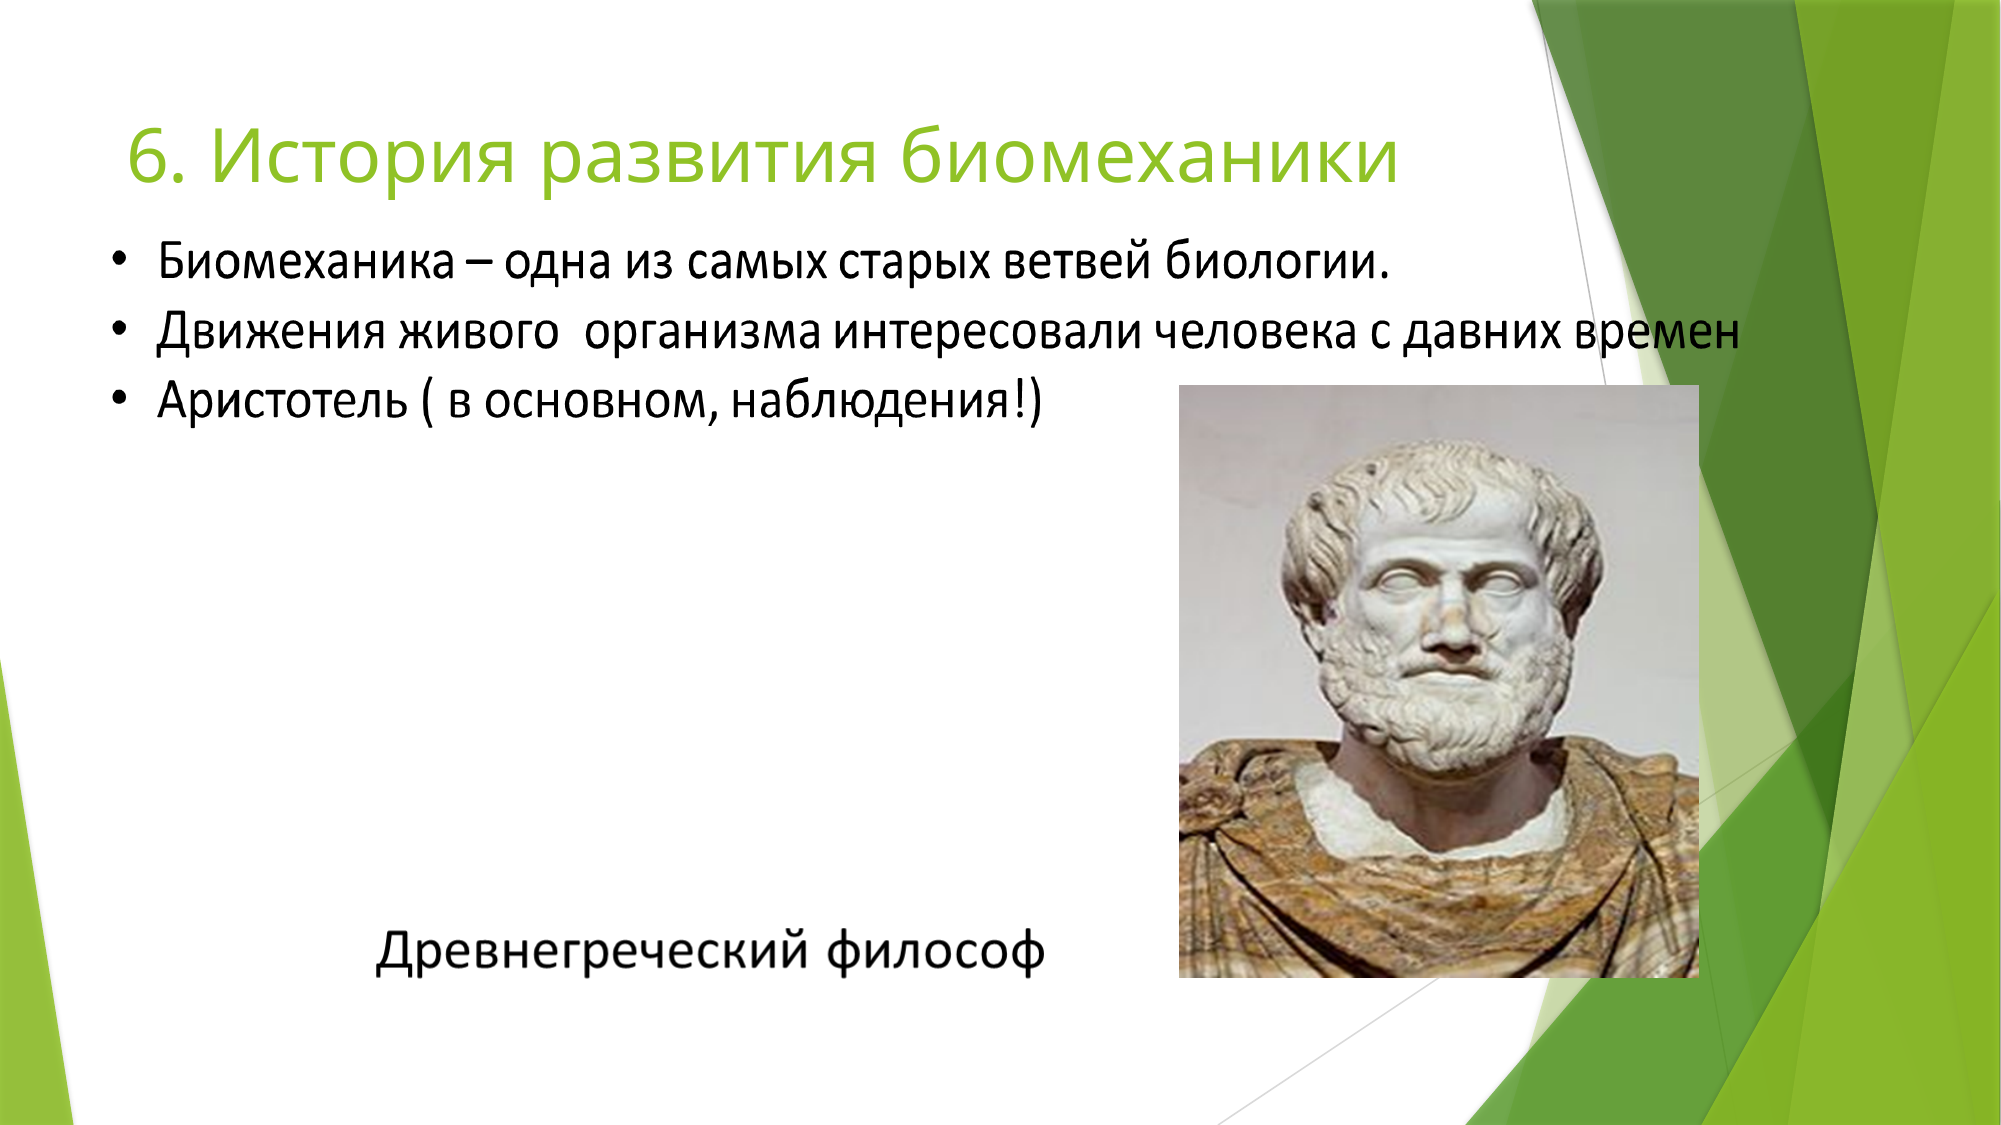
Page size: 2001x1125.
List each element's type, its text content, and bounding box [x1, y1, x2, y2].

picture [340, 895, 1081, 1019]
title 6. История развития биомеханики [111, 99, 1522, 203]
picture [1179, 384, 1700, 979]
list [79, 205, 1774, 469]
